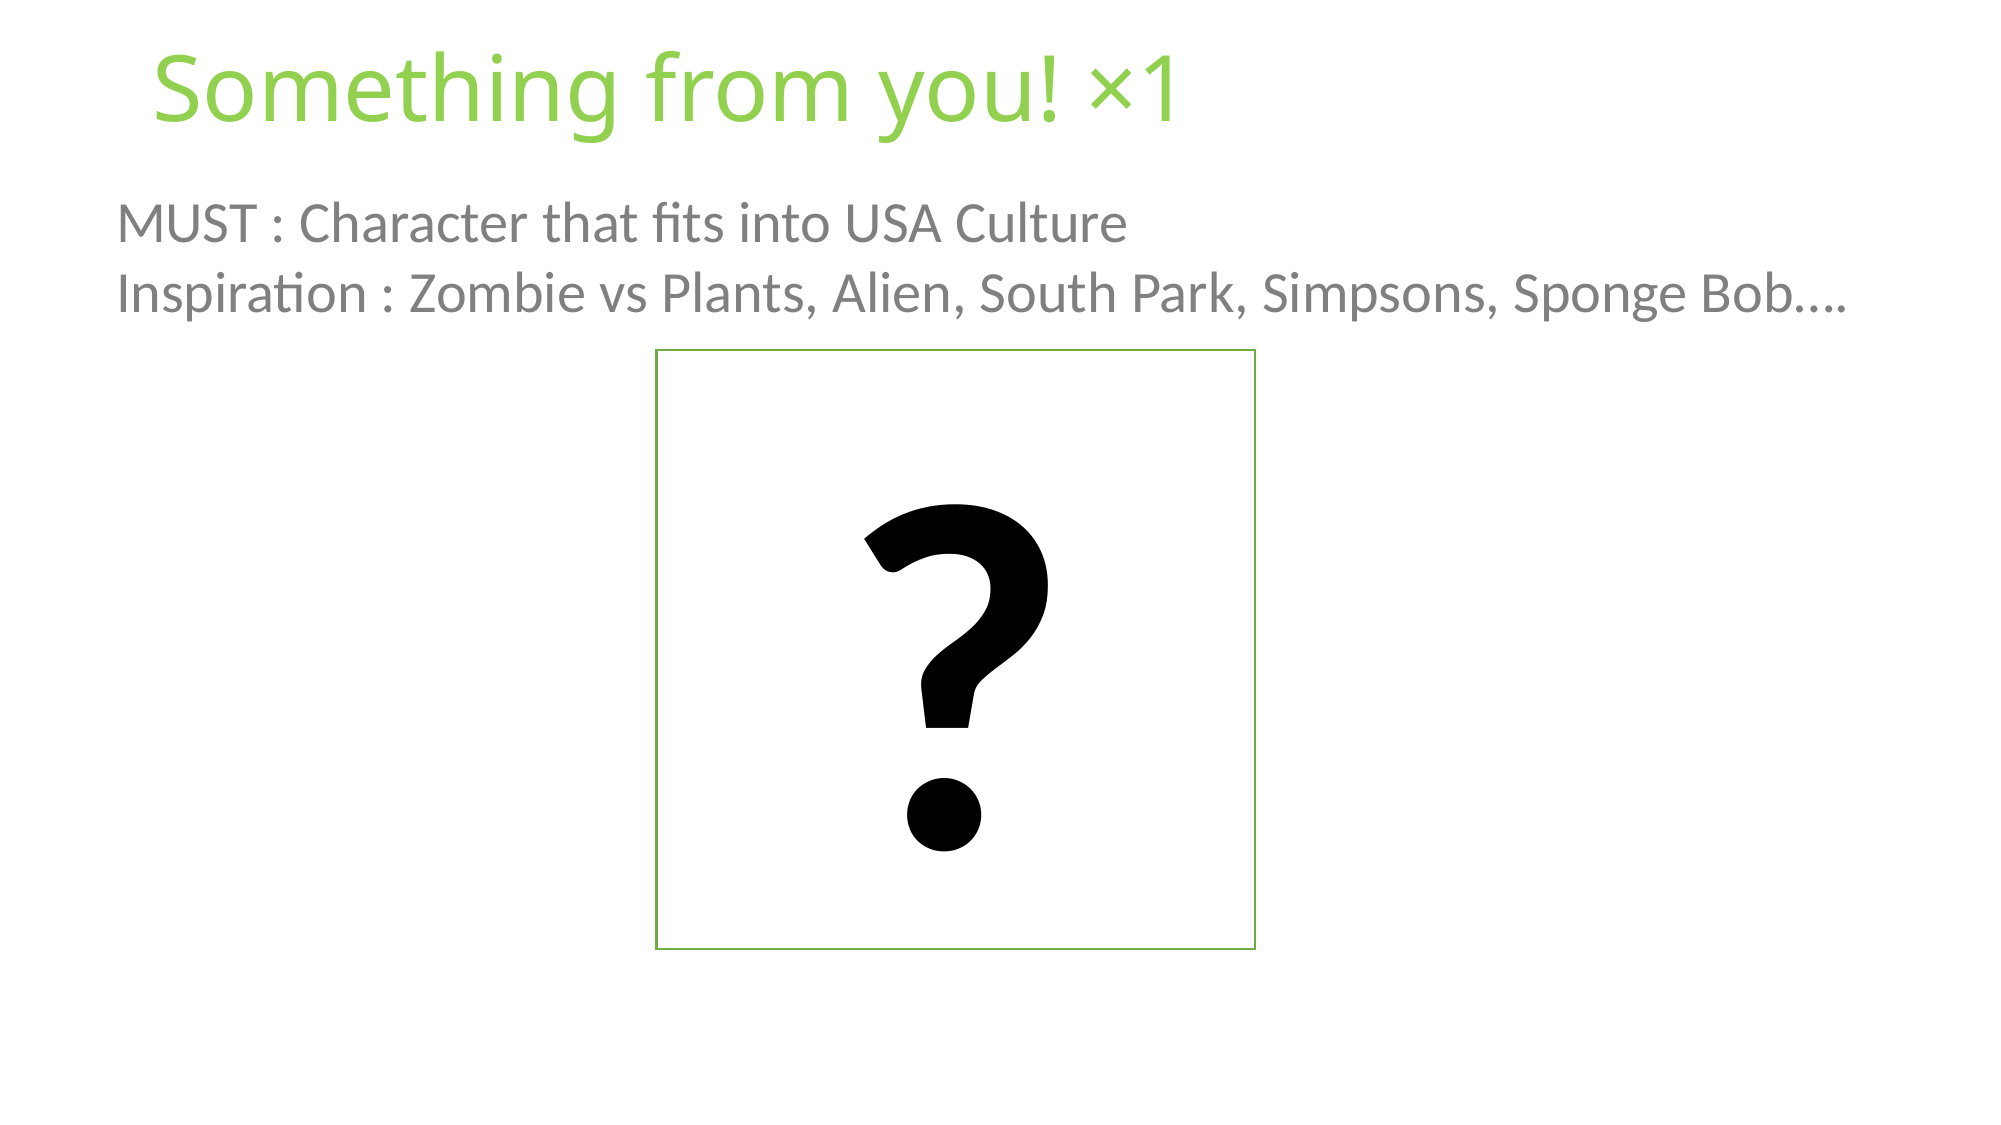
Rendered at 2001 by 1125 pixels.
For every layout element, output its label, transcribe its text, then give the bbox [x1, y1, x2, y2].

title Something from you! ×1 [137, 30, 1863, 154]
text_box ? [655, 349, 1256, 950]
text_box MUST : Character that fits into USA Culture Inspiration : Zombie vs Plants, Alien, South Park, Simpsons, Sponge Bob…. [101, 176, 1931, 331]
